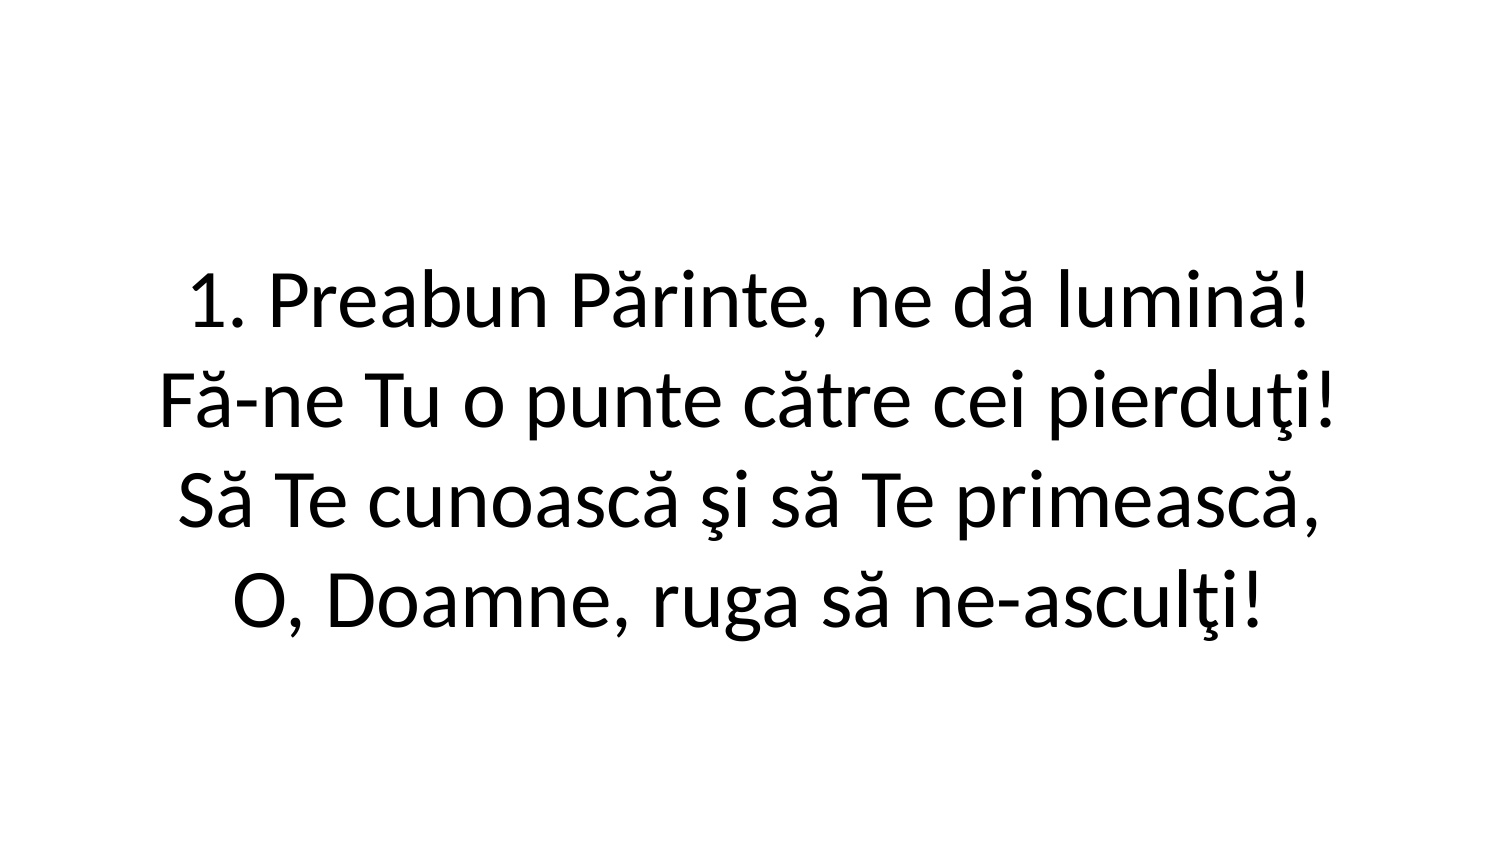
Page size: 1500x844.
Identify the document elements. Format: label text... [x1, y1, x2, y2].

text_box 1. Preabun Părinte, ne dă lumină! Fă-ne Tu o punte către cei pierduţi! Să Te cunoască şi să Te primească, O, Doamne, ruga să ne-asculţi! [144, 192, 1356, 652]
